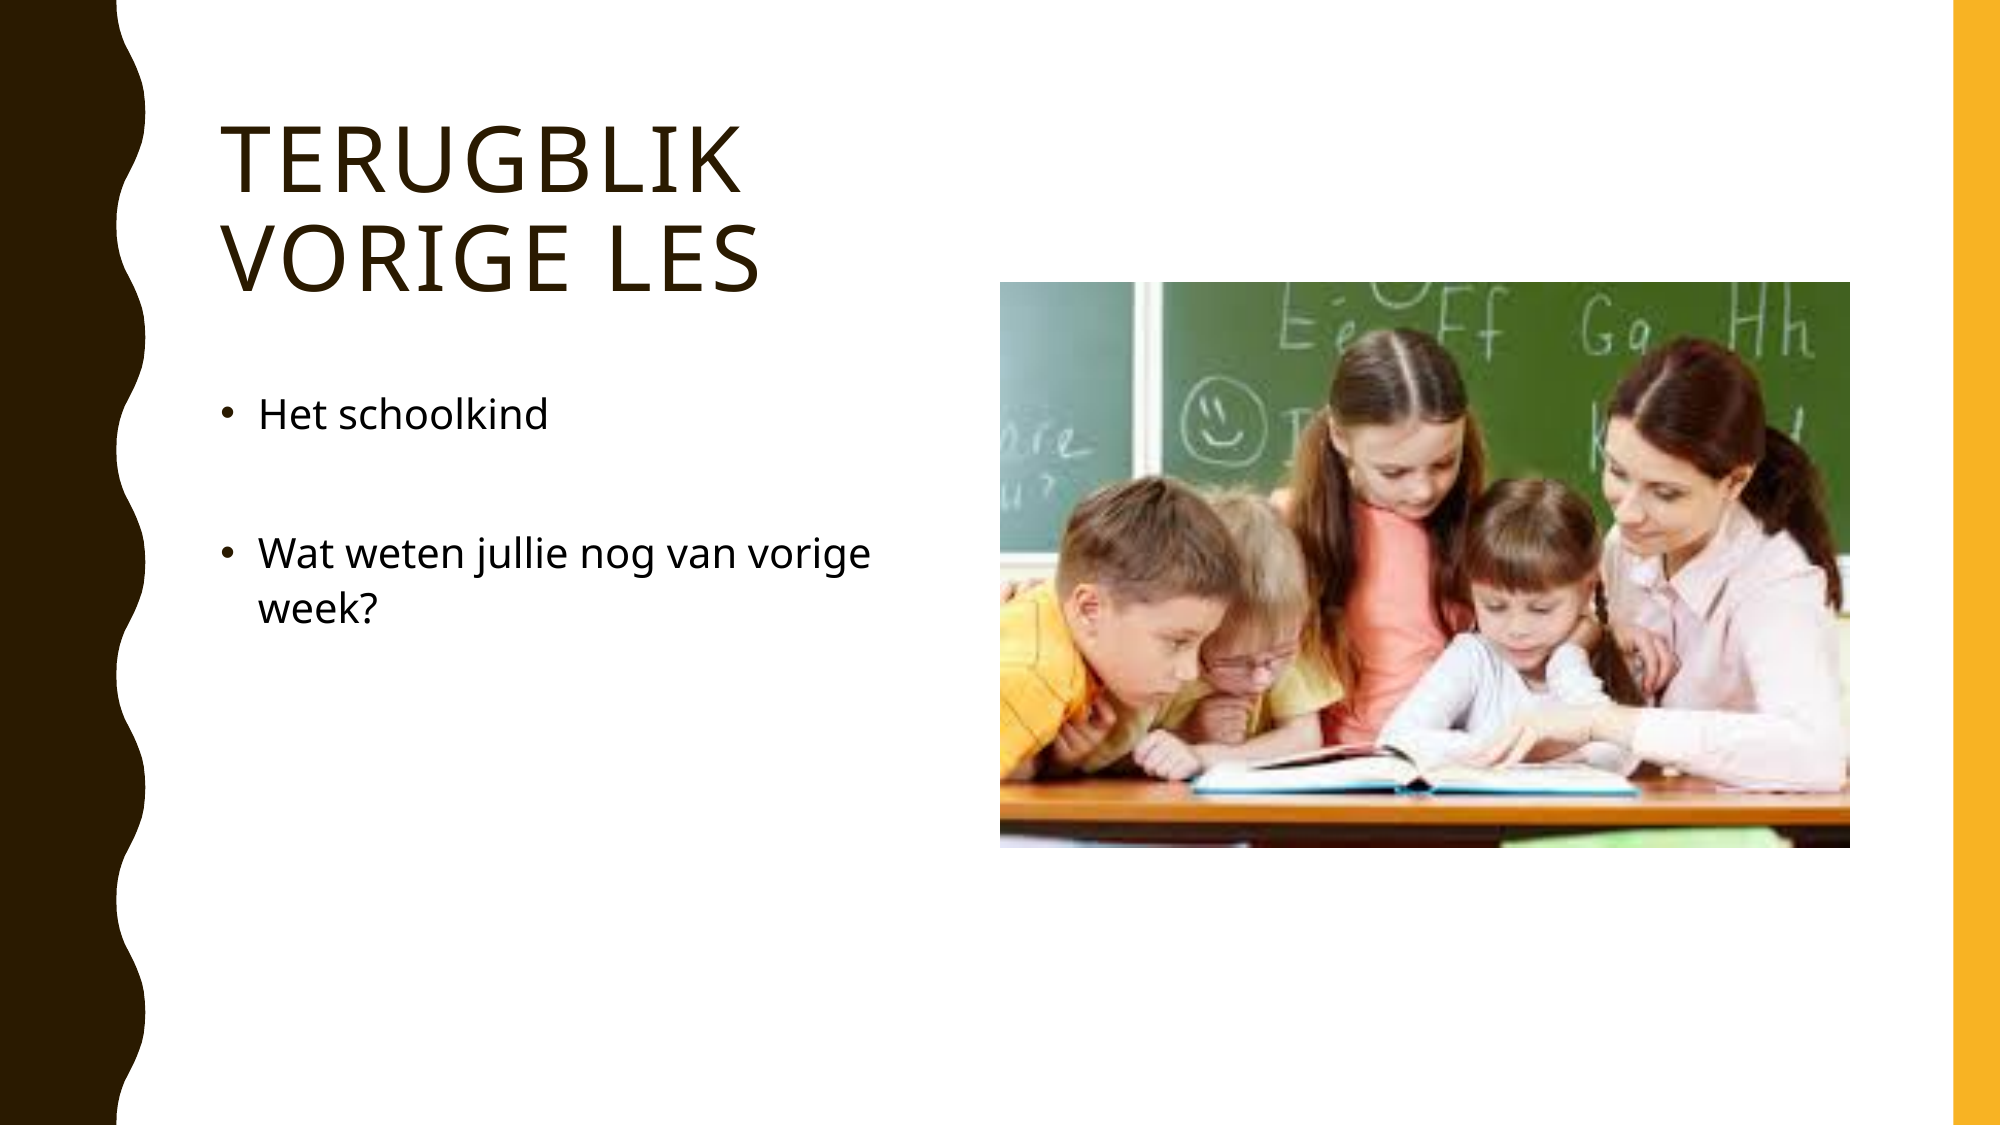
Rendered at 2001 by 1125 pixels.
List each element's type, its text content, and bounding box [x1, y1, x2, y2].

title Terugblik vorige les [205, 105, 921, 323]
list Het schoolkind Wat weten jullie nog van vorige week? [205, 375, 922, 965]
picture [1000, 282, 1850, 848]
